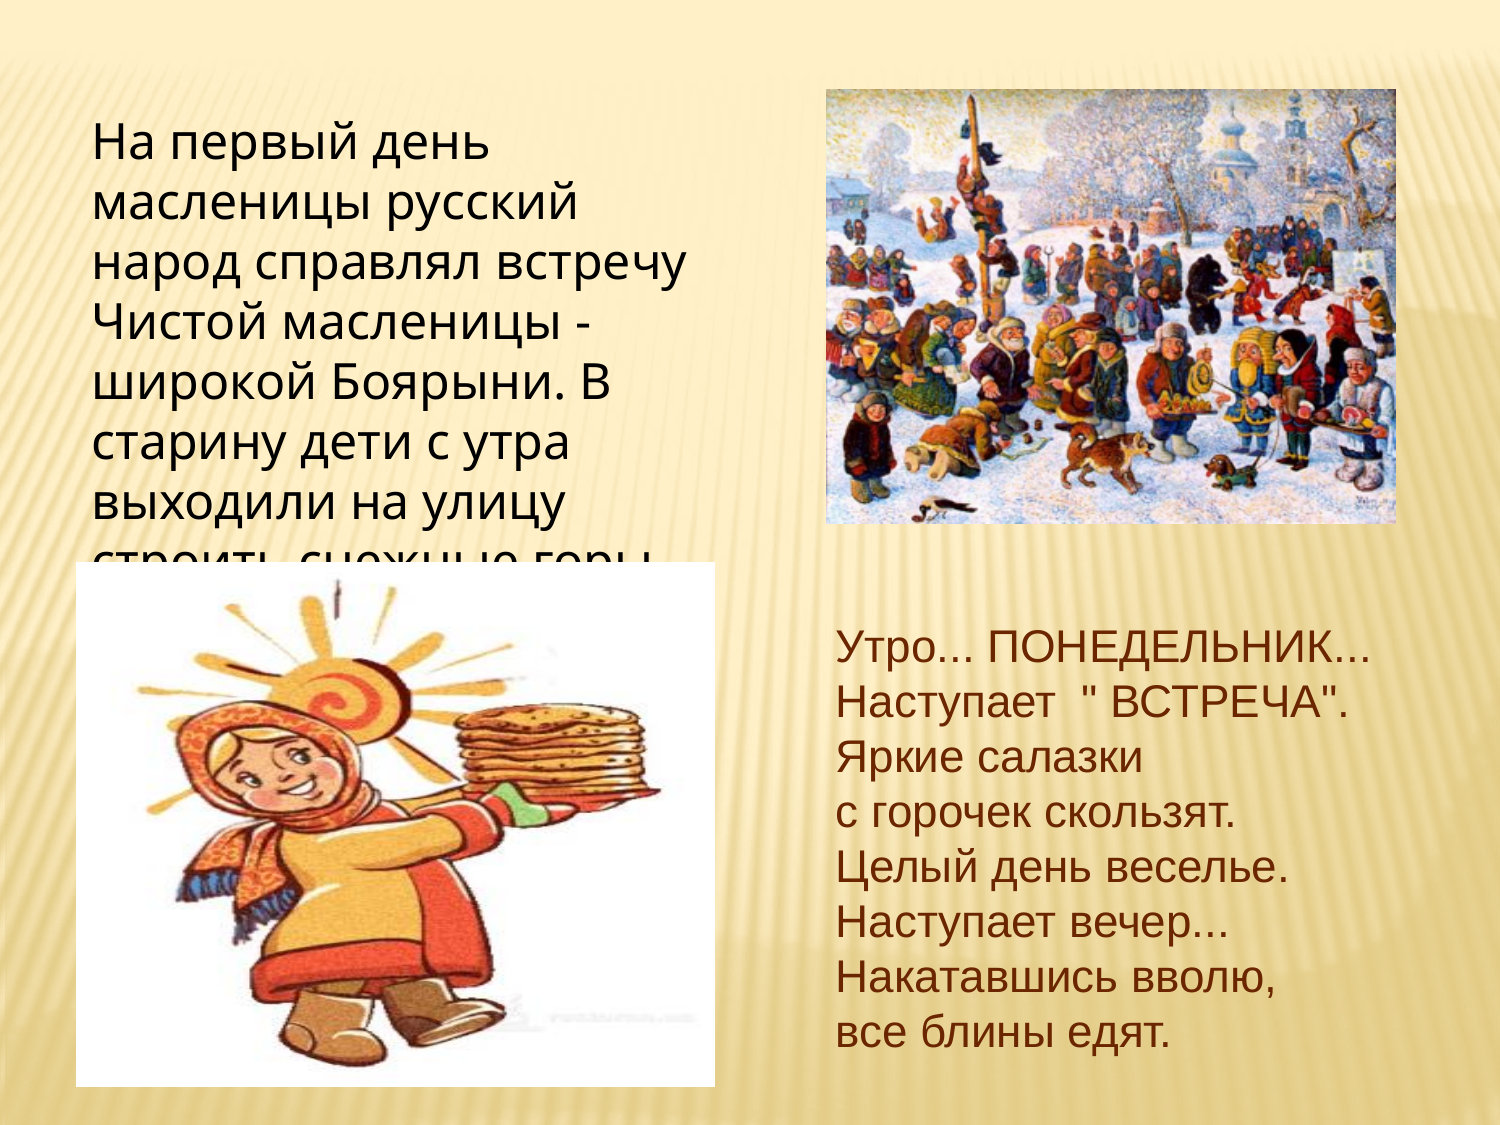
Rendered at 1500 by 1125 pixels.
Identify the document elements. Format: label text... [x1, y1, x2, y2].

text_box Утро... ПОНЕДЕЛЬНИК... Наступает " ВСТРЕЧА". Яркие салазки с горочек скользят. Целый день веселье. Наступает вечер... Накатавшись вволю, все блины едят. [820, 609, 1459, 1065]
picture [76, 562, 715, 1087]
picture [826, 89, 1396, 524]
text_box На первый день масленицы русский народ справлял встречу Чистой масленицы - широкой Боярыни. В старину дети с утра выходили на улицу строить снежные горы. [76, 101, 750, 597]
